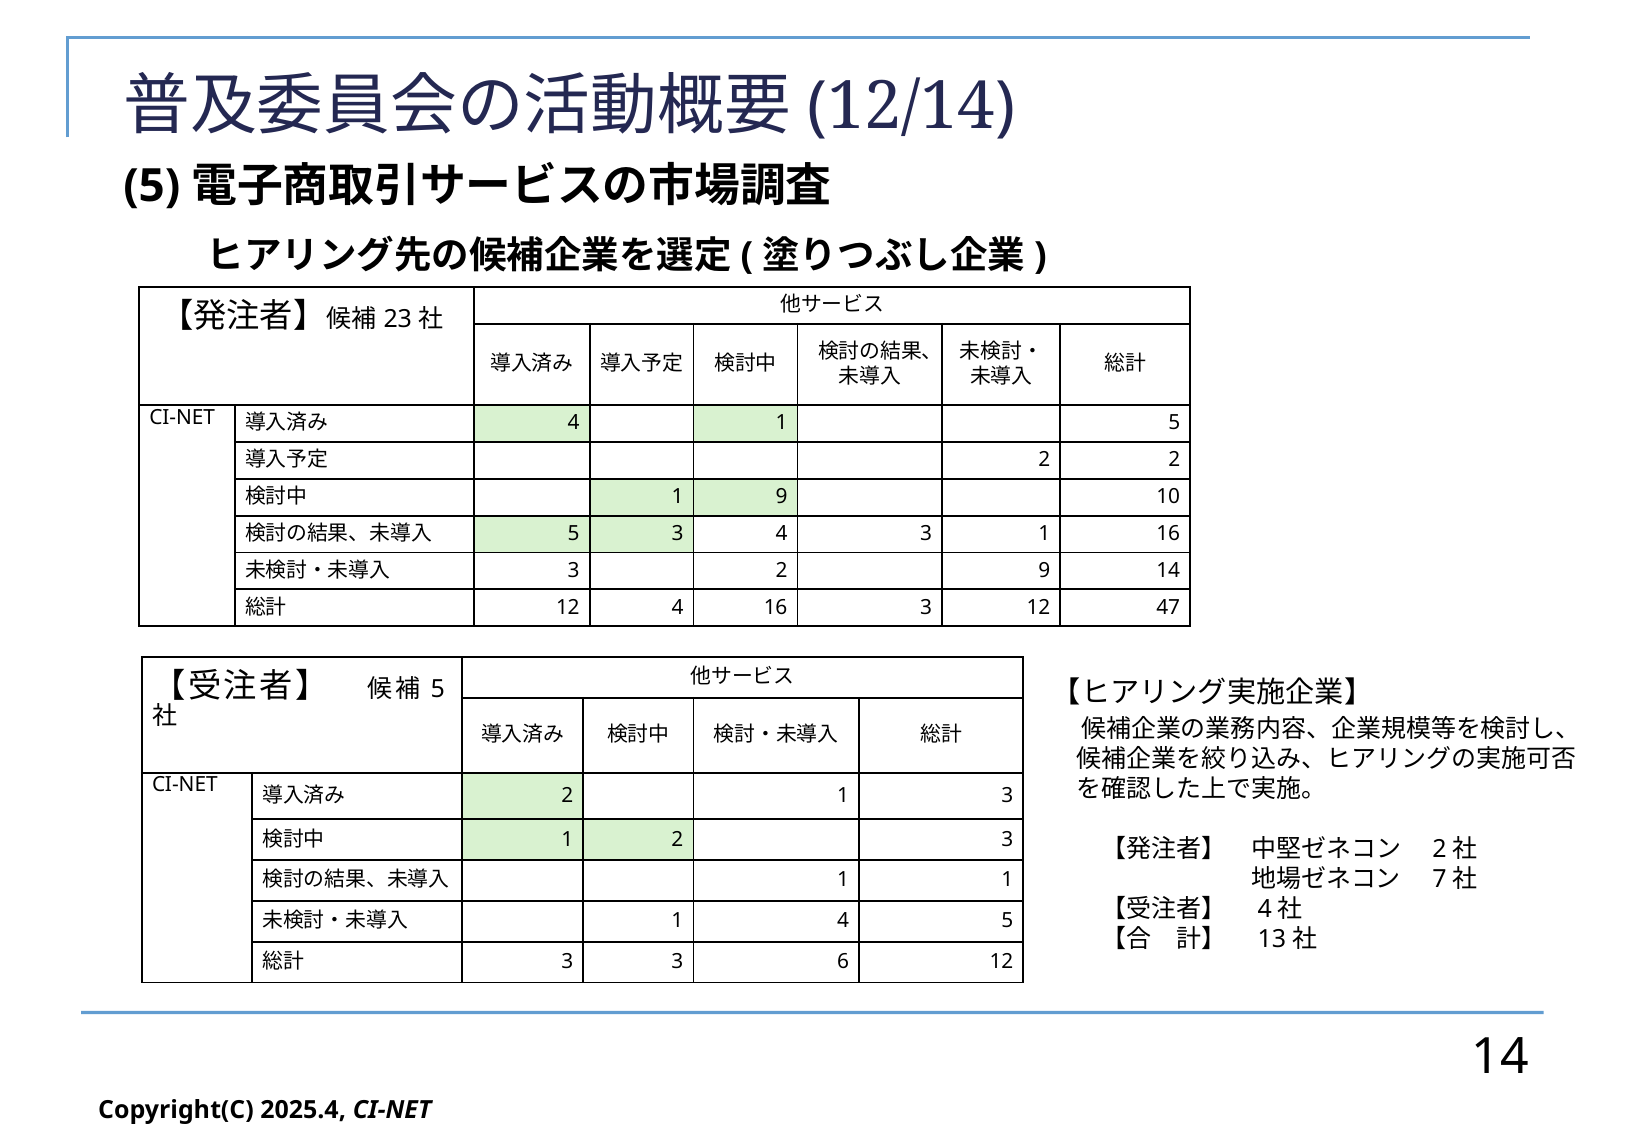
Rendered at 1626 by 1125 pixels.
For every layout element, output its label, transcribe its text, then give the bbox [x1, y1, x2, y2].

table_cell 導入予定 [236, 443, 473, 478]
table_cell 3 [798, 590, 941, 625]
slide_number 14 [1164, 1024, 1544, 1100]
table_cell CI-NET [143, 774, 251, 982]
table_cell 総計 [236, 590, 473, 625]
table_cell [798, 480, 941, 515]
table_cell 検討中 [253, 820, 461, 859]
table_cell [694, 820, 858, 859]
table_cell 総計 [253, 943, 461, 982]
table_cell 5 [1061, 406, 1189, 441]
table_cell 導入済み [463, 699, 582, 772]
table_cell 12 [860, 943, 1022, 982]
table_cell [943, 480, 1059, 515]
table_cell 3 [591, 517, 693, 552]
table_cell 3 [463, 943, 582, 982]
table_cell 47 [1061, 590, 1189, 625]
table_cell 16 [694, 590, 797, 625]
table_cell 4 [694, 902, 858, 941]
table_cell [591, 443, 693, 478]
table_cell 検討の結果、未導入 [236, 517, 473, 552]
table_cell 10 [1061, 480, 1189, 515]
table_cell 12 [475, 590, 589, 625]
table_cell 1 [584, 902, 693, 941]
table_cell 検討中 [694, 325, 797, 404]
table_cell 2 [463, 774, 582, 818]
table_cell [475, 443, 589, 478]
table_header 【発注者】候補23社 [140, 288, 473, 404]
table_cell 3 [798, 517, 941, 552]
table_cell 総計 [1061, 325, 1189, 404]
table_cell [694, 443, 797, 478]
table_cell [798, 406, 941, 441]
table_header 他サービス [475, 288, 1189, 323]
table_cell [943, 406, 1059, 441]
table_cell 導入済み [253, 774, 461, 818]
table_cell [463, 902, 582, 941]
table_cell 3 [860, 820, 1022, 859]
table_cell 導入済み [236, 406, 473, 441]
table_cell 導入済み [475, 325, 589, 404]
table_cell [798, 443, 941, 478]
table_cell [475, 480, 589, 515]
table_cell 14 [1061, 553, 1189, 588]
table_cell [798, 553, 941, 588]
table_cell 検討中 [584, 699, 693, 772]
table_cell [584, 774, 693, 818]
table_cell 12 [943, 590, 1059, 625]
table_cell 1 [591, 480, 693, 515]
table_cell 2 [584, 820, 693, 859]
table_cell 1 [694, 861, 858, 900]
table_cell [591, 553, 693, 588]
table_cell 検討の結果、未導入 [253, 861, 461, 900]
table_cell 1 [463, 820, 582, 859]
table_cell [591, 406, 693, 441]
table_cell 検討・未導入 [694, 699, 858, 772]
table_header 【受注者】 候補5社 [143, 658, 461, 772]
table_cell 1 [694, 406, 797, 441]
table_cell 1 [943, 517, 1059, 552]
table_cell 16 [1061, 517, 1189, 552]
table_cell [584, 861, 693, 900]
text_box (5)電子商取引サービスの市場調査 ヒアリング先の候補企業を選定(塗りつぶし企業) [108, 147, 1566, 286]
table_cell CI-NET [140, 406, 234, 625]
table_cell 5 [475, 517, 589, 552]
table_cell 5 [860, 902, 1022, 941]
table_cell 1 [860, 861, 1022, 900]
table_cell 3 [860, 774, 1022, 818]
table_cell 導入予定 [591, 325, 693, 404]
table_cell 未検討・未導入 [253, 902, 461, 941]
table_cell 3 [475, 553, 589, 588]
title 普及委員会の活動概要(12/14) [108, 54, 1572, 242]
text_box 【ヒアリング実施企業】 候補企業の業務内容、企業規模等を検討し、 候補企業を絞り込み、ヒアリングの実施可否 を確認した上で実施。 【発注者】 中堅ゼネコン 2社 地場ゼネコン 7社 【受注者】 4社 【合 計】 13社 [1036, 665, 1606, 960]
table_cell 9 [943, 553, 1059, 588]
table_cell 9 [694, 480, 797, 515]
table_cell [463, 861, 582, 900]
table_cell 2 [1061, 443, 1189, 478]
table_cell 総計 [860, 699, 1022, 772]
table_cell 4 [591, 590, 693, 625]
table_cell 4 [694, 517, 797, 552]
table_cell 未検討・未導入 [236, 553, 473, 588]
table_header 他サービス [463, 658, 1022, 697]
table_cell 2 [694, 553, 797, 588]
table_cell 3 [584, 943, 693, 982]
table_cell 4 [475, 406, 589, 441]
table_cell 検討中 [236, 480, 473, 515]
table_cell 未検討・未導入 [943, 325, 1059, 404]
table_cell 2 [943, 443, 1059, 478]
table_cell 6 [694, 943, 858, 982]
table_cell 1 [694, 774, 858, 818]
table_cell 検討の結果、未導入 [798, 325, 941, 404]
